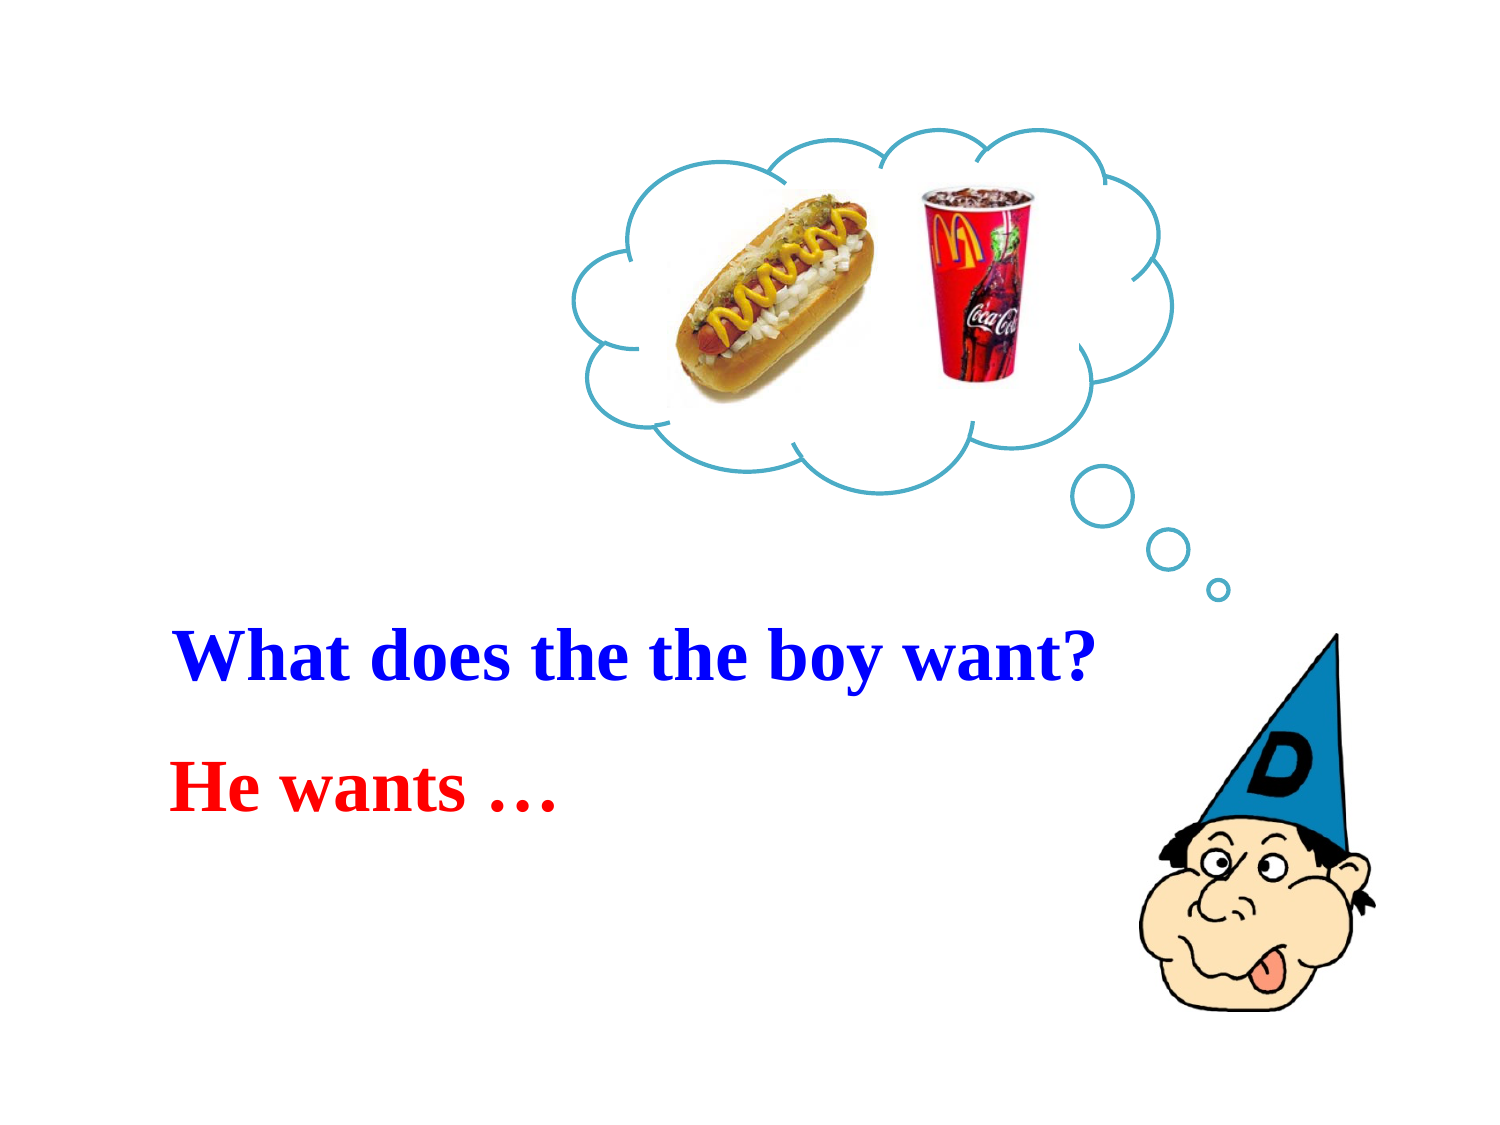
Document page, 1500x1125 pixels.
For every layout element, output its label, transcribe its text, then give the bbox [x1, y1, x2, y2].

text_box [573, 128, 1172, 493]
picture [1139, 633, 1377, 1012]
text_box What does the the boy want? [156, 597, 1115, 703]
text_box He wants … [154, 728, 576, 834]
